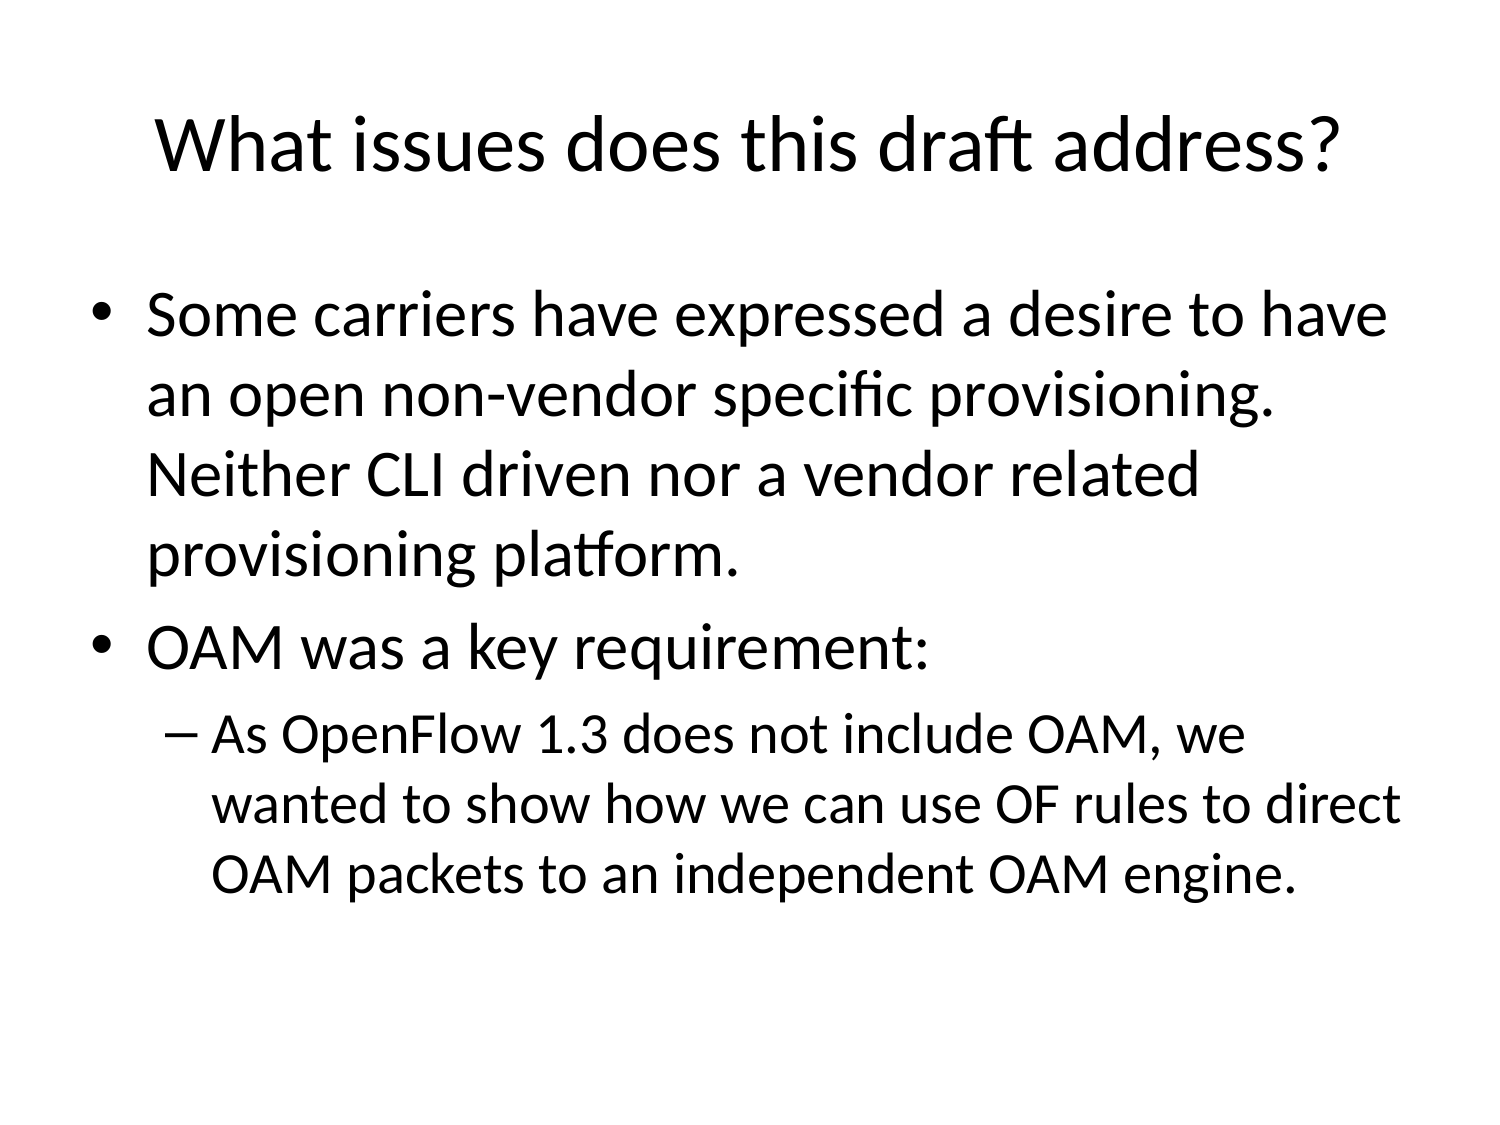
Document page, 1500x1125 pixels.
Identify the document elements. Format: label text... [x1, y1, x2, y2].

list Some carriers have expressed a desire to have an open non-vendor specific provisioning. Neither CLI driven nor a vendor related provisioning platform. OAM was a key requirement: As OpenFlow 1.3 does not include OAM, we wanted to show how we can use OF rules to direct OAM packets to an independent OAM engine. [75, 262, 1425, 1005]
title What issues does this draft address? [75, 45, 1425, 233]
